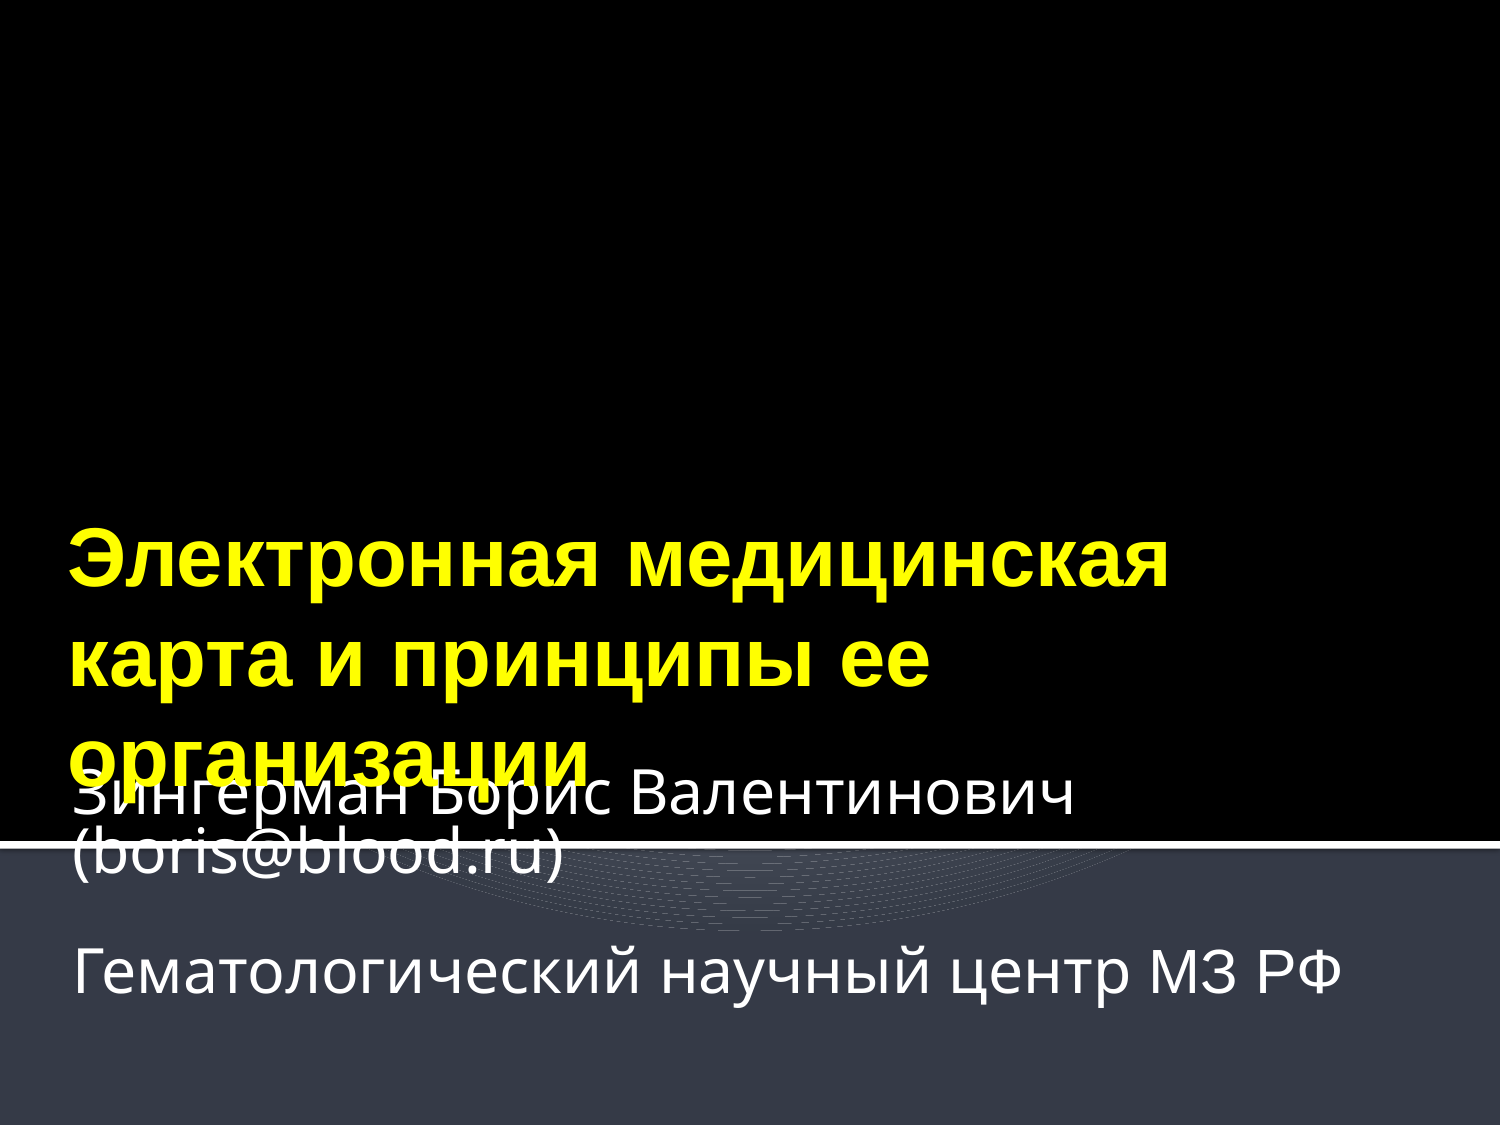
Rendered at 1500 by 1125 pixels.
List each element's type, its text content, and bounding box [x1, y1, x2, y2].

subtitle Зингерман Борис Валентинович (boris@blood.ru) Гематологический научный центр МЗ РФ [52, 857, 1448, 1067]
text_box Электронная медицинская карта и принципы ее организации [53, 495, 1436, 811]
